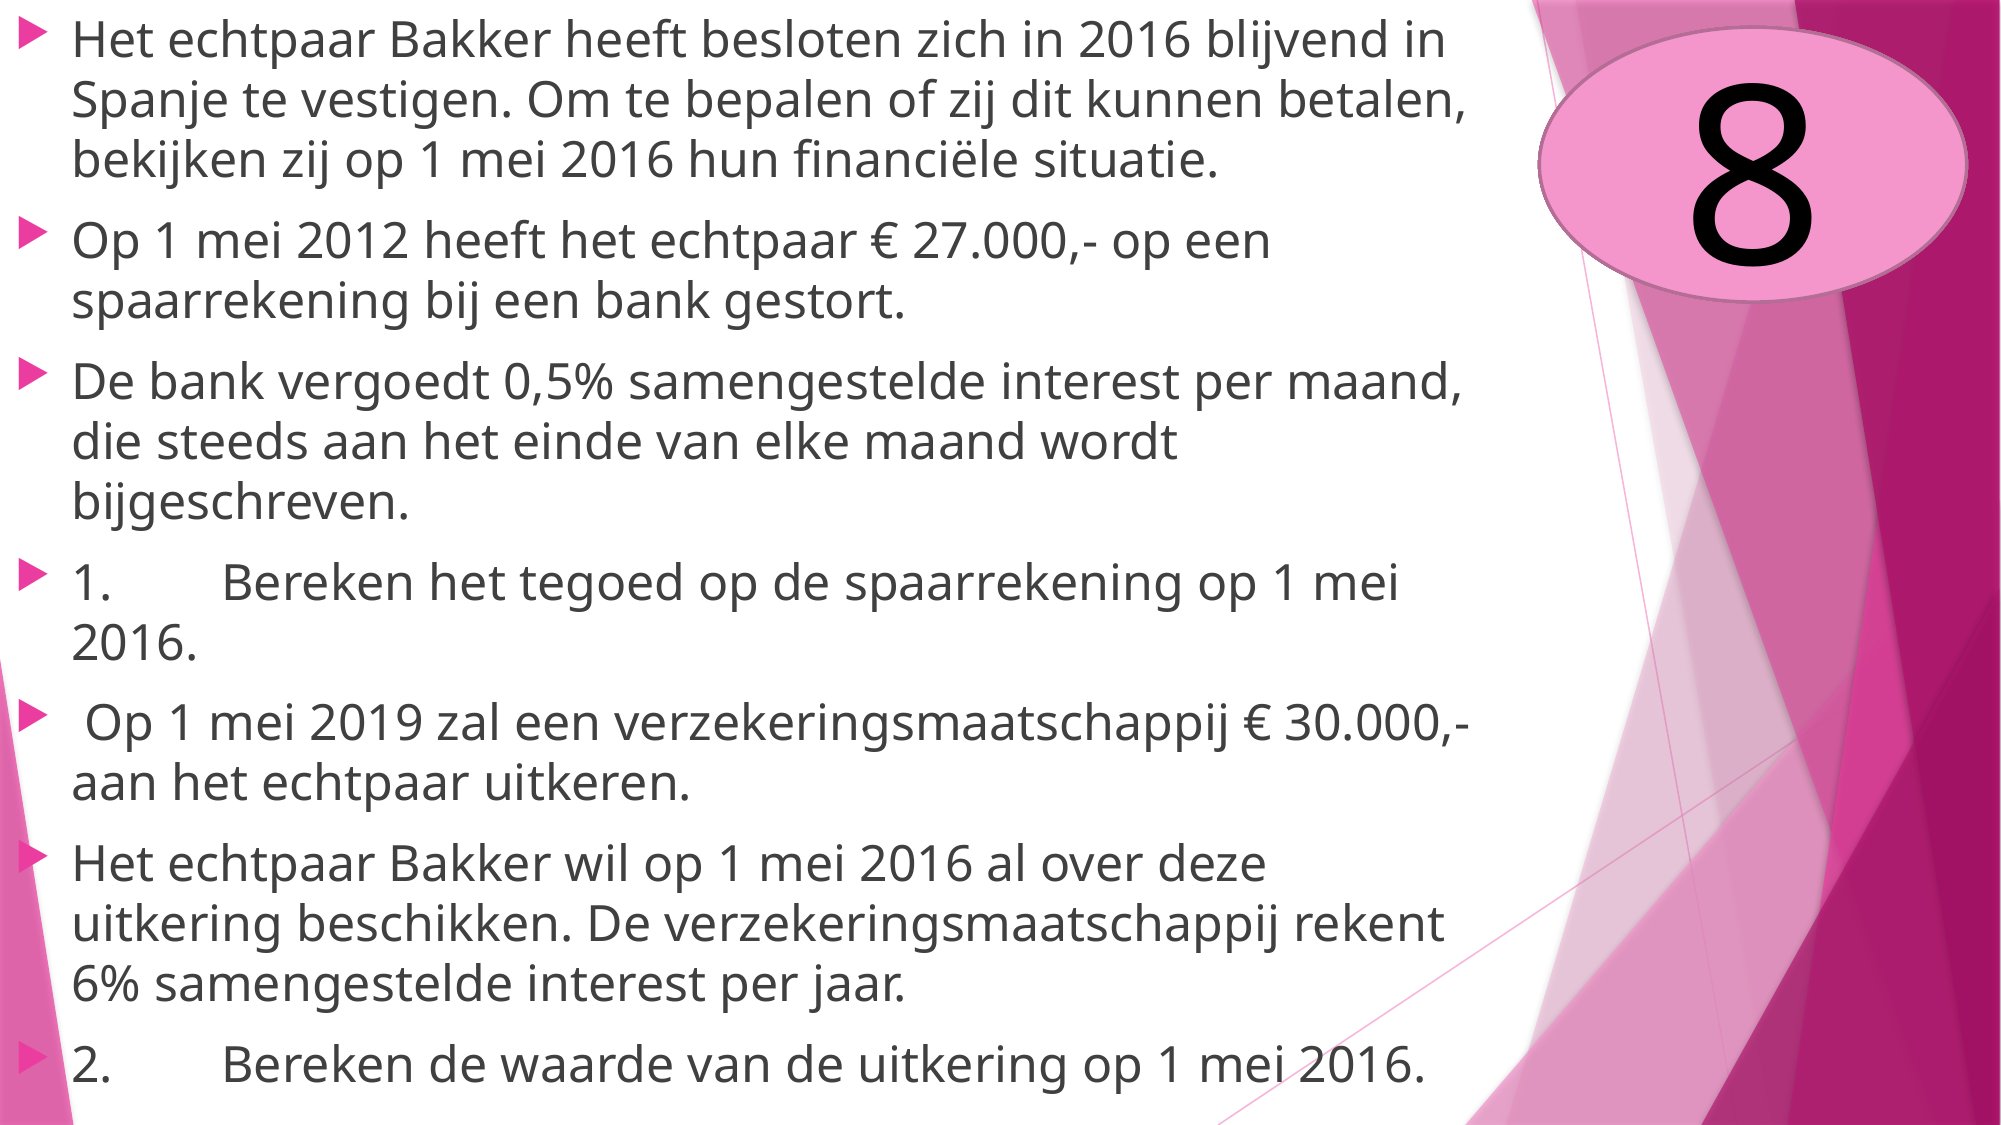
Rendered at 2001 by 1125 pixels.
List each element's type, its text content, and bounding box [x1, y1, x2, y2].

text_box 8 [1537, 25, 1969, 304]
list Het echtpaar Bakker heeft besloten zich in 2016 blijvend in Spanje te vestigen. Om te bepalen of zij dit kunnen betalen, bekijken zij op 1 mei 2016 hun financiële situatie. Op 1 mei 2012 heeft het echtpaar € 27.000,- op een spaarrekening bij een bank gestort. De bank vergoedt 0,5% samengestelde interest per maand, die steeds aan het einde van elke maand wordt bijgeschreven. 1. Bereken het tegoed op de spaarrekening op 1 mei 2016. Op 1 mei 2019 zal een verzekeringsmaatschappij € 30.000,- aan het echtpaar uitkeren. Het echtpaar Bakker wil op 1 mei 2016 al over deze uitkering beschikken. De verzekeringsmaatschappij rekent 6% samengestelde interest per jaar. 2. Bereken de waarde van de uitkering op 1 mei 2016. [0, 0, 1495, 1108]
